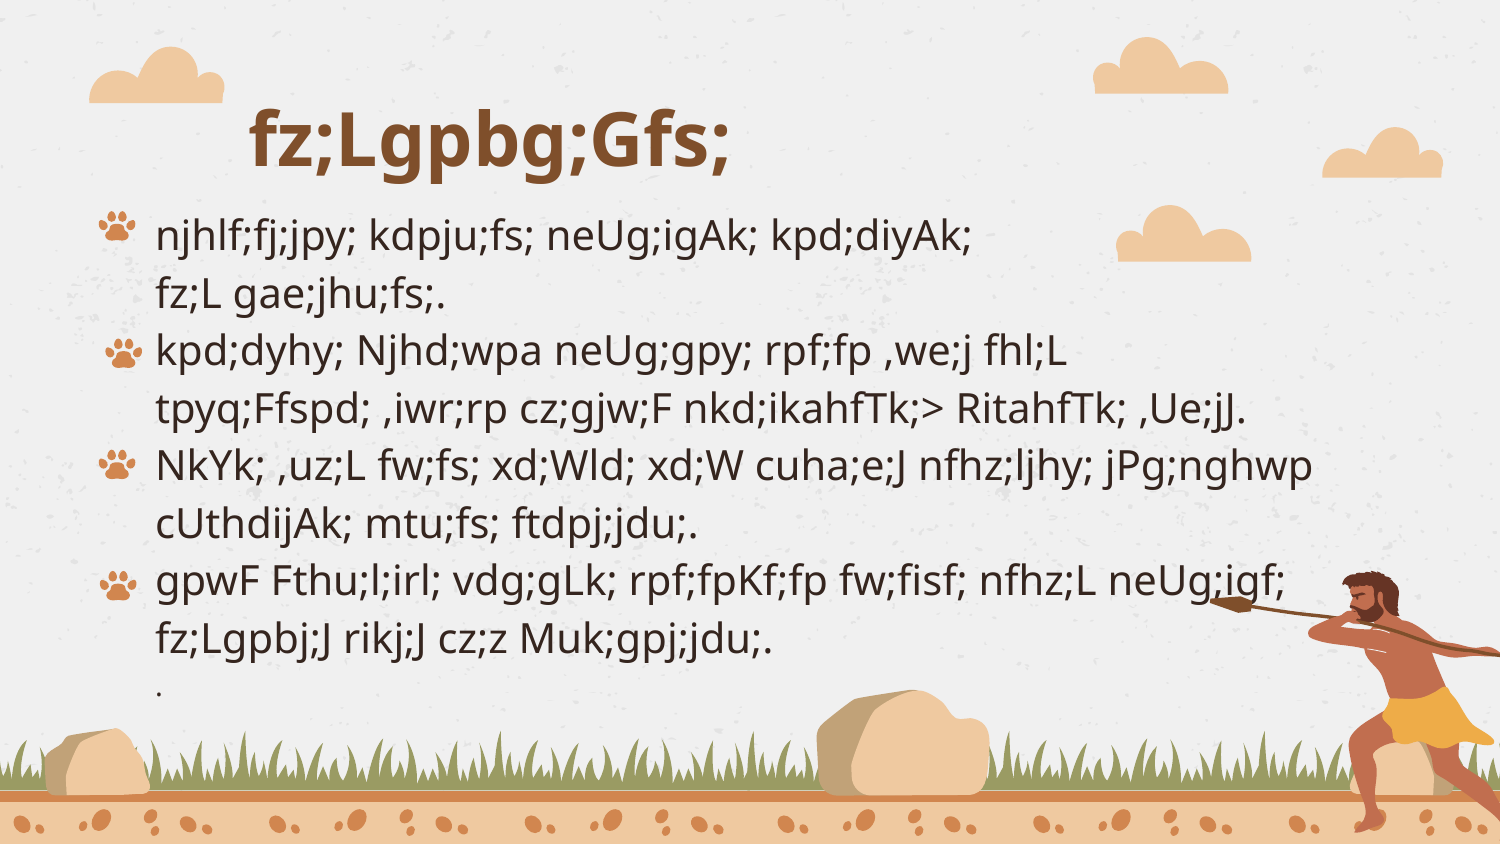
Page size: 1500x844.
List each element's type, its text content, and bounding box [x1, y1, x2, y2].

text_box [1116, 205, 1252, 262]
subtitle njhlf;fj;jpy; kdpju;fs; neUg;igAk; kpd;diyAk; fz;L gae;jhu;fs;. kpd;dyhy; Njhd;wpa neUg;gpy; rpf;fp ,we;j fhl;L tpyq;Ffspd; ,iwr;rp cz;gjw;F nkd;ikahfTk;> RitahfTk; ,Ue;jJ. NkYk; ,uz;L fw;fs; xd;Wld; xd;W cuha;e;J nfhz;ljhy; jPg;nghwp cUthdijAk; mtu;fs; ftdpj;jdu;. gpwF Fthu;l;irl; vdg;gLk; rpf;fpKf;fp fw;fisf; nfhz;L neUg;igf; fz;Lgpbj;J rikj;J cz;z Muk;gpj;jdu;. . [117, 186, 1360, 690]
title fz;Lgpbg;Gfs; [116, 76, 1383, 182]
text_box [97, 210, 137, 241]
picture [0, 0, 1500, 780]
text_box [98, 570, 138, 601]
picture [995, 690, 1209, 780]
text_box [815, 689, 995, 796]
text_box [97, 449, 137, 480]
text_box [104, 338, 144, 369]
text_box [89, 46, 225, 104]
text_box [1209, 570, 1500, 843]
